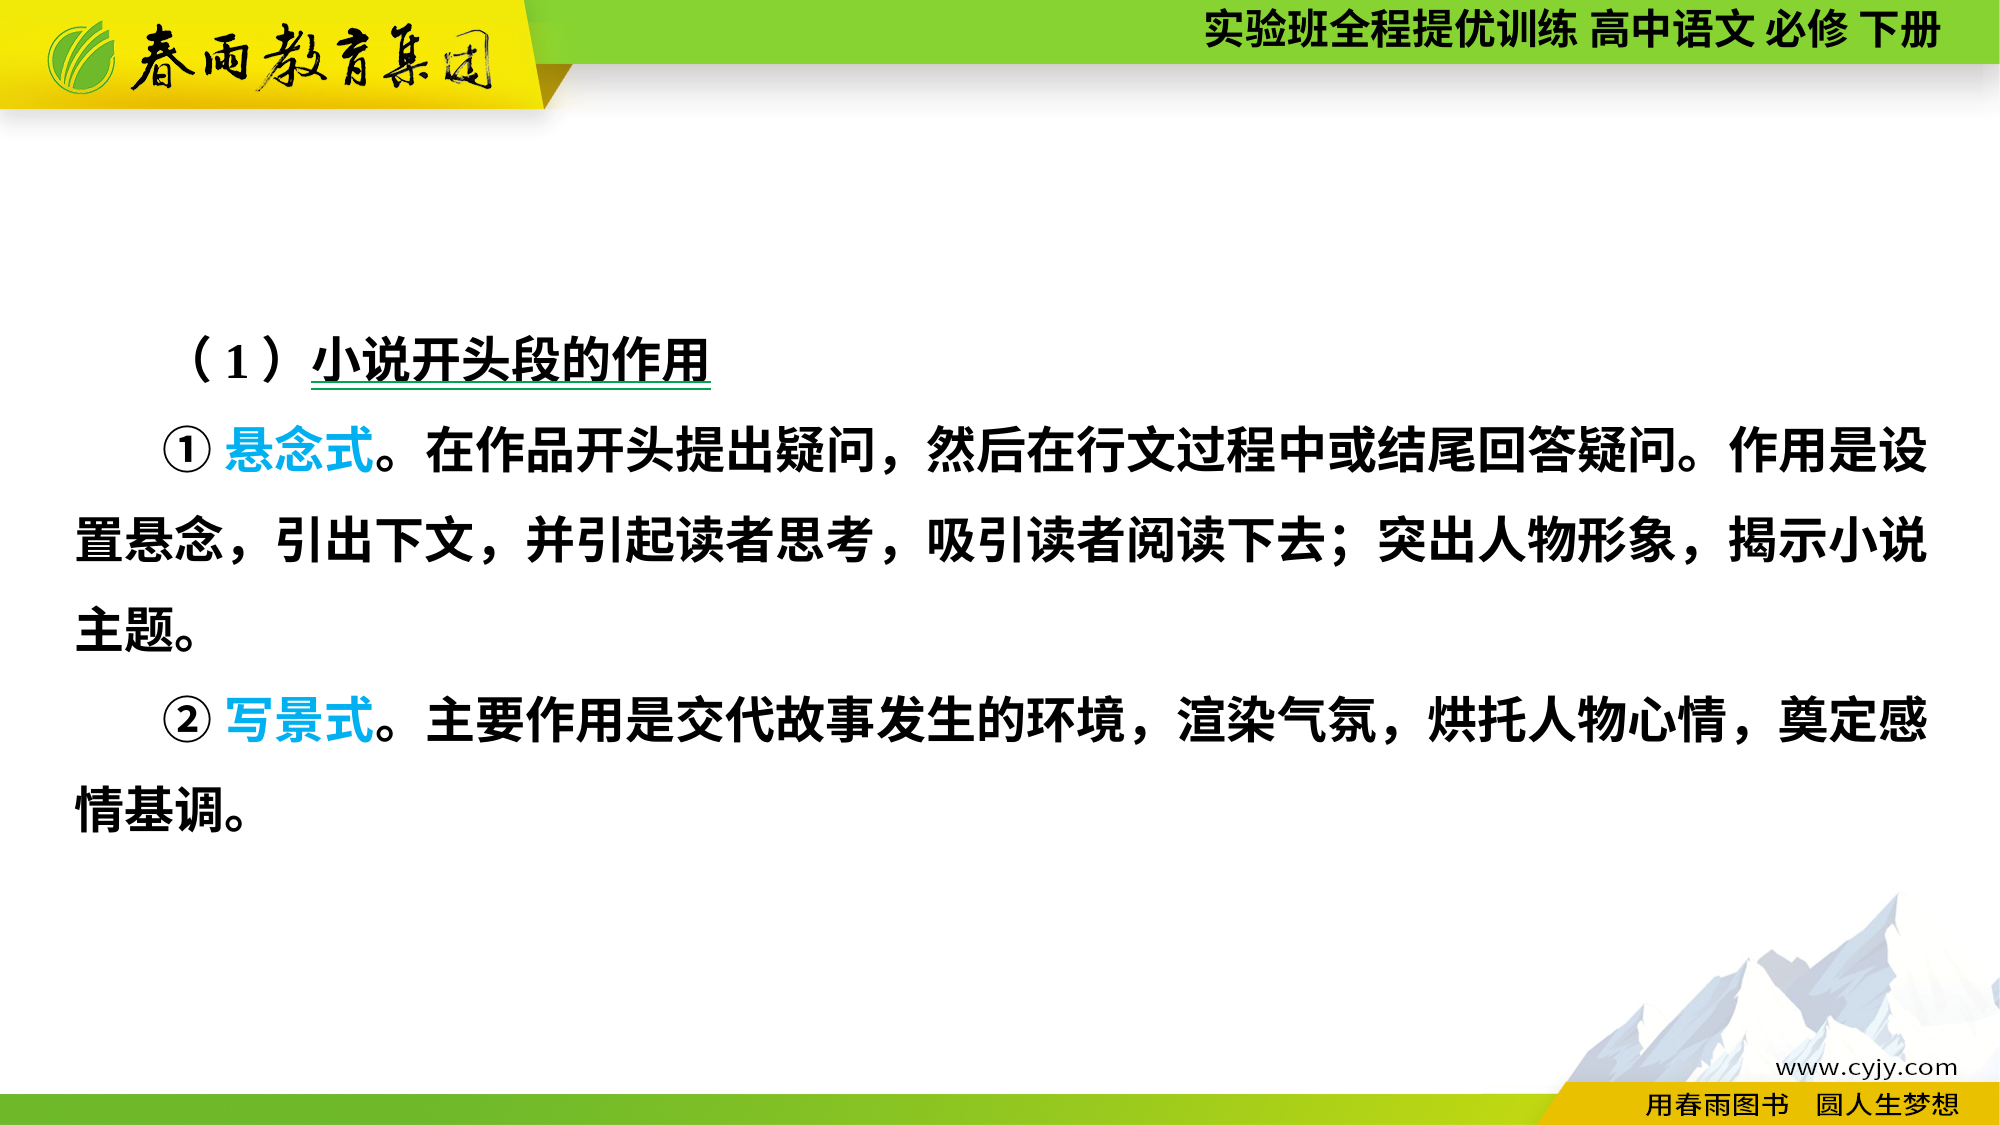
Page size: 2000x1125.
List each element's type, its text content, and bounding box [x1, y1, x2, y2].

list （1）小说开头段的作用 ①悬念式。在作品开头提出疑问，然后在行文过程中或结尾回答疑问。作用是设置悬念，引出下文，并引起读者思考，吸引读者阅读下去；突出人物形象，揭示小说主题。 ②写景式。主要作用是交代故事发生的环境，渲染气氛，烘托人物心情，奠定感情基调。 [59, 290, 1944, 840]
picture [0, 0, 2000, 1125]
